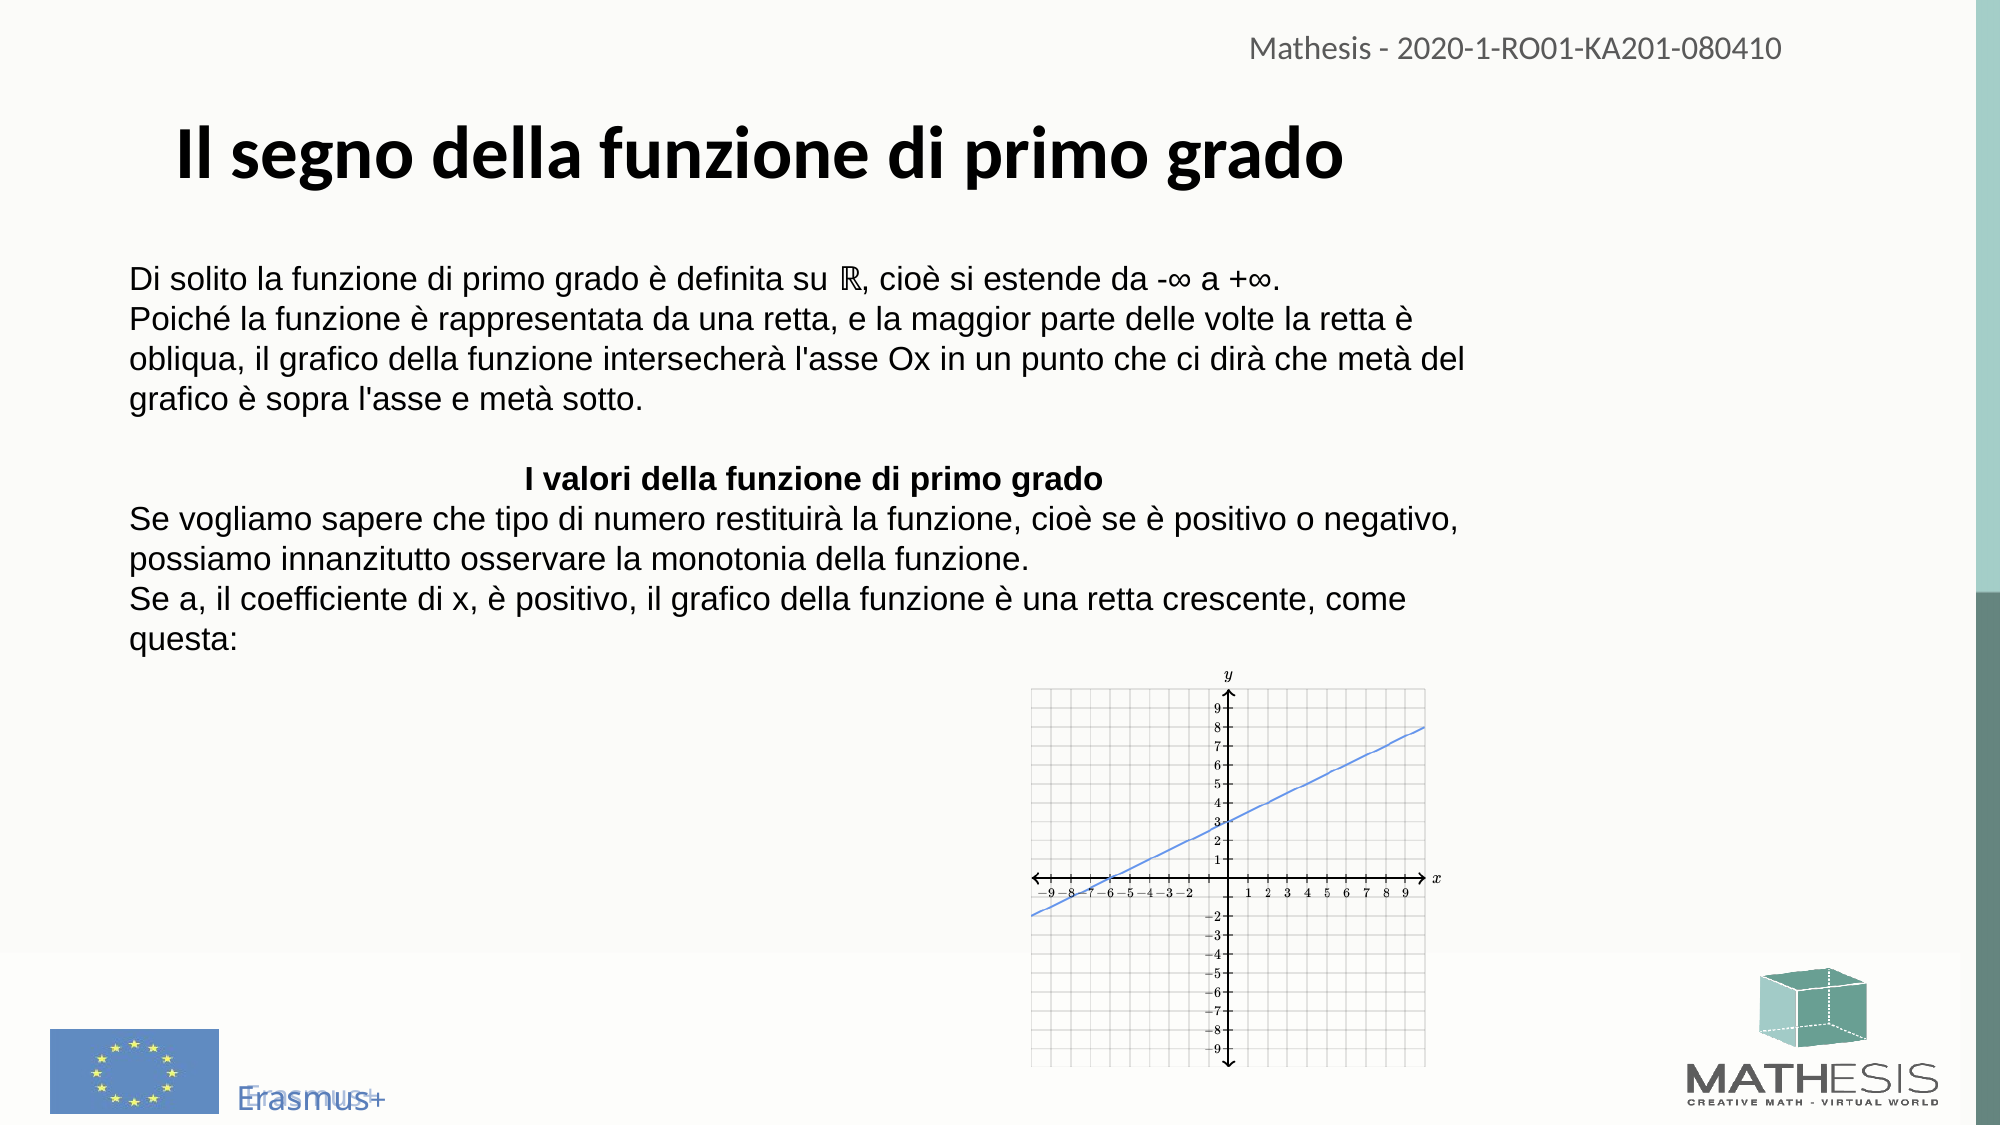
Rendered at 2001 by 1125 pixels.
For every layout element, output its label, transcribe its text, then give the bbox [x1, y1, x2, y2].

title Il segno della funzione di primo grado [160, 96, 1861, 338]
picture [1031, 665, 1449, 1068]
subtitle Di solito la funzione di primo grado è definita su ℝ, cioè si estende da -∞ a +∞. Poiché la funzione è rappresentata da una retta, e la maggior parte delle volte la retta è obliqua, il grafico della funzione intersecherà l'asse Ox in un punto che ci dirà che metà del grafico è sopra l'asse e metà sotto. I valori della funzione di primo grado Se vogliamo sapere che tipo di numero restituirà la funzione, cioè se è positivo o negativo, possiamo innanzitutto osservare la monotonia della funzione. Se a, il coefficiente di x, è positivo, il grafico della funzione è una retta crescente, come questa: [114, 250, 1515, 538]
text_box Δ>0 [1976, 0, 2000, 1125]
text_box Δ>0 [50, 1029, 219, 1114]
text_box Δ>0 [1664, 928, 1961, 1125]
